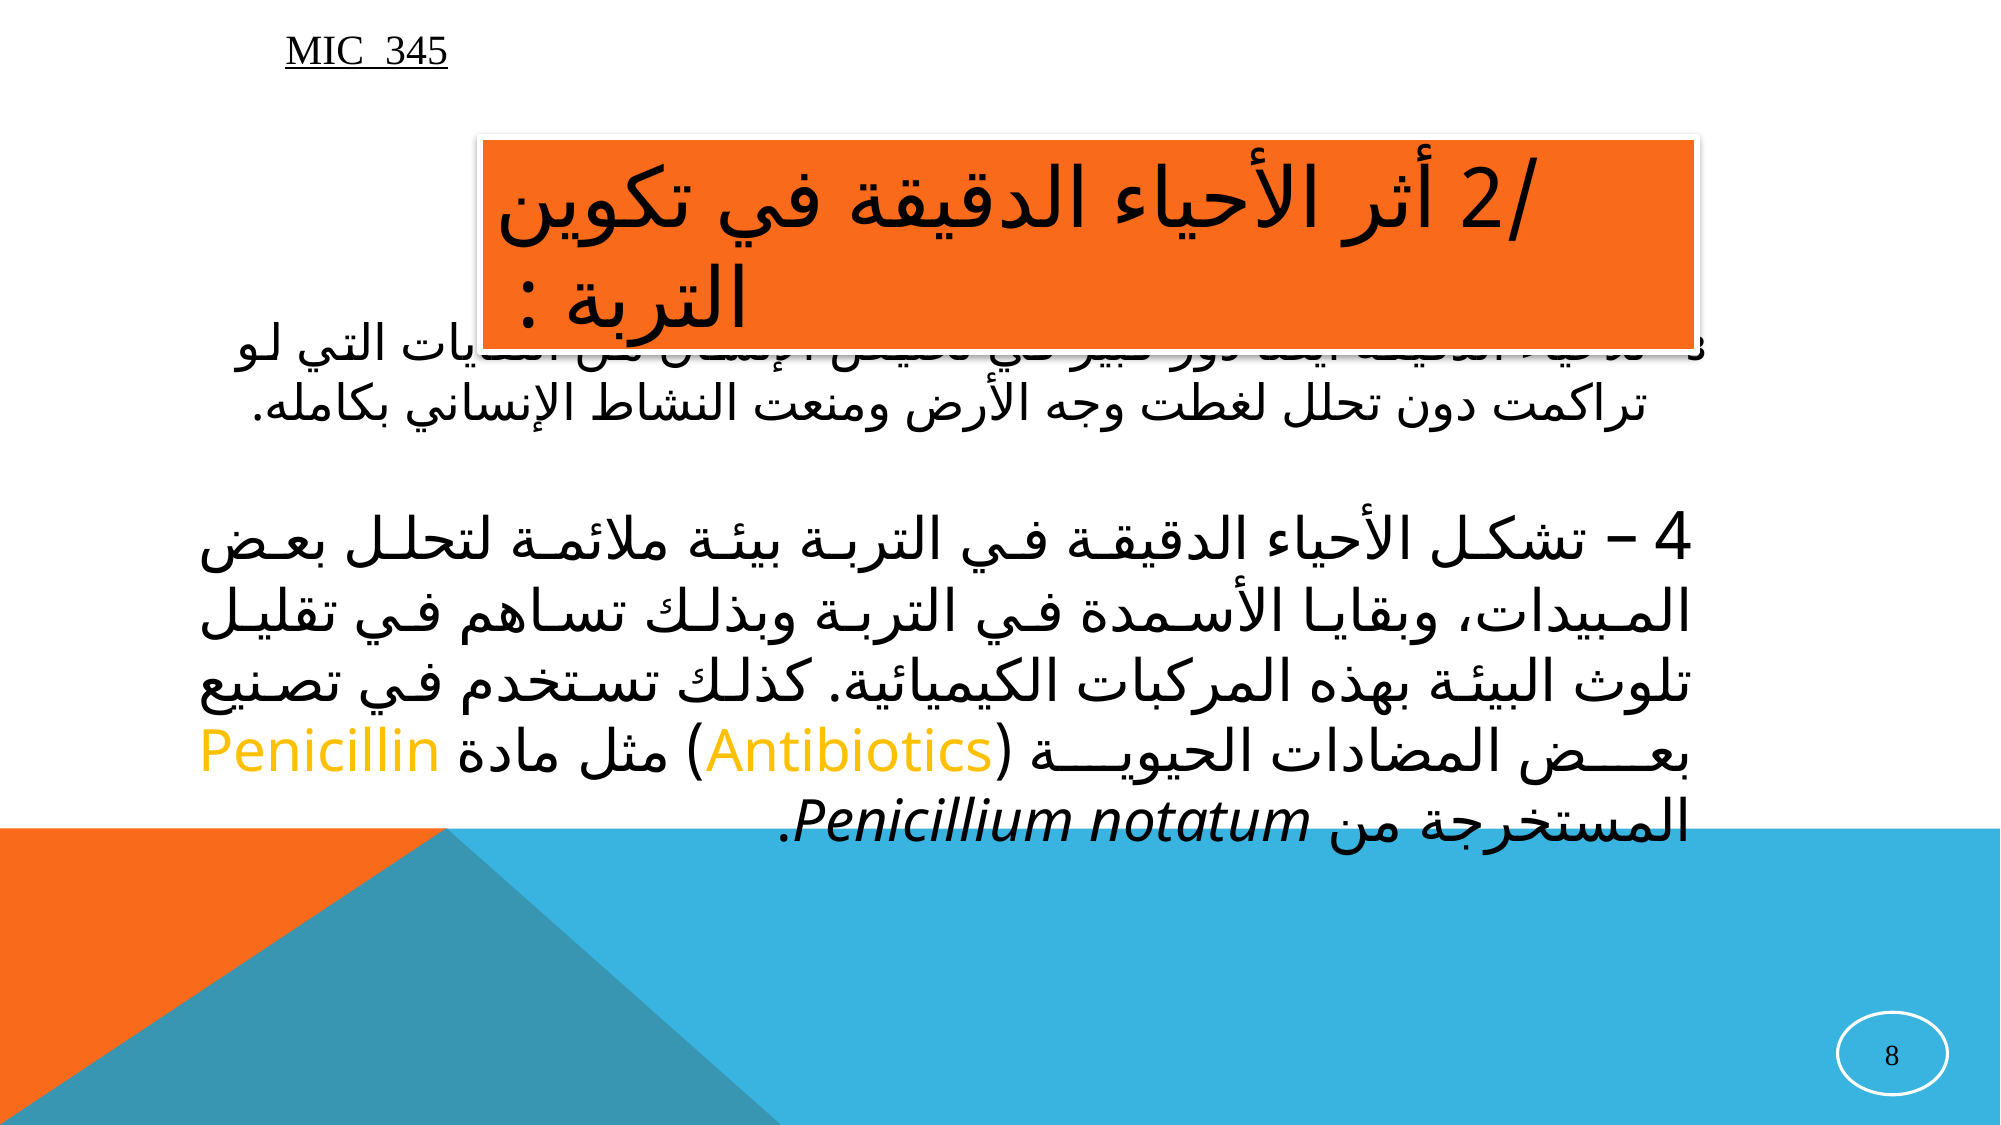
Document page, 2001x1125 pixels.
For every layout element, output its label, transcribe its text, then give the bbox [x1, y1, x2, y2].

text_box 4 – تشكل الأحياء الدقيقة في التربة بيئة ملائمة لتحلل بعض المبيدات، وبقايا الأسمدة في التربة وبذلك تساهم في تقليل تلوث البيئة بهذه المركبات الكيميائية. كذلك تستخدم في تصنيع بعض المضادات الحيوية (Antibiotics) مثل مادة Penicillin المستخرجة من Penicillium notatum. [183, 485, 1708, 959]
text_box MIC 345 [270, 0, 1721, 121]
slide_number 8 [1835, 1010, 1950, 1097]
list 3– للأحياء الدقيقة أيضاً دور كبير في تخليص الإنسان من النفايات التي لو تراكمت دون تحلل لغطت وجه الأرض ومنعت النشاط الإنساني بكامله. [221, 302, 1721, 491]
text_box /2 أثر الأحياء الدقيقة في تكوين التربة : [477, 134, 1700, 355]
